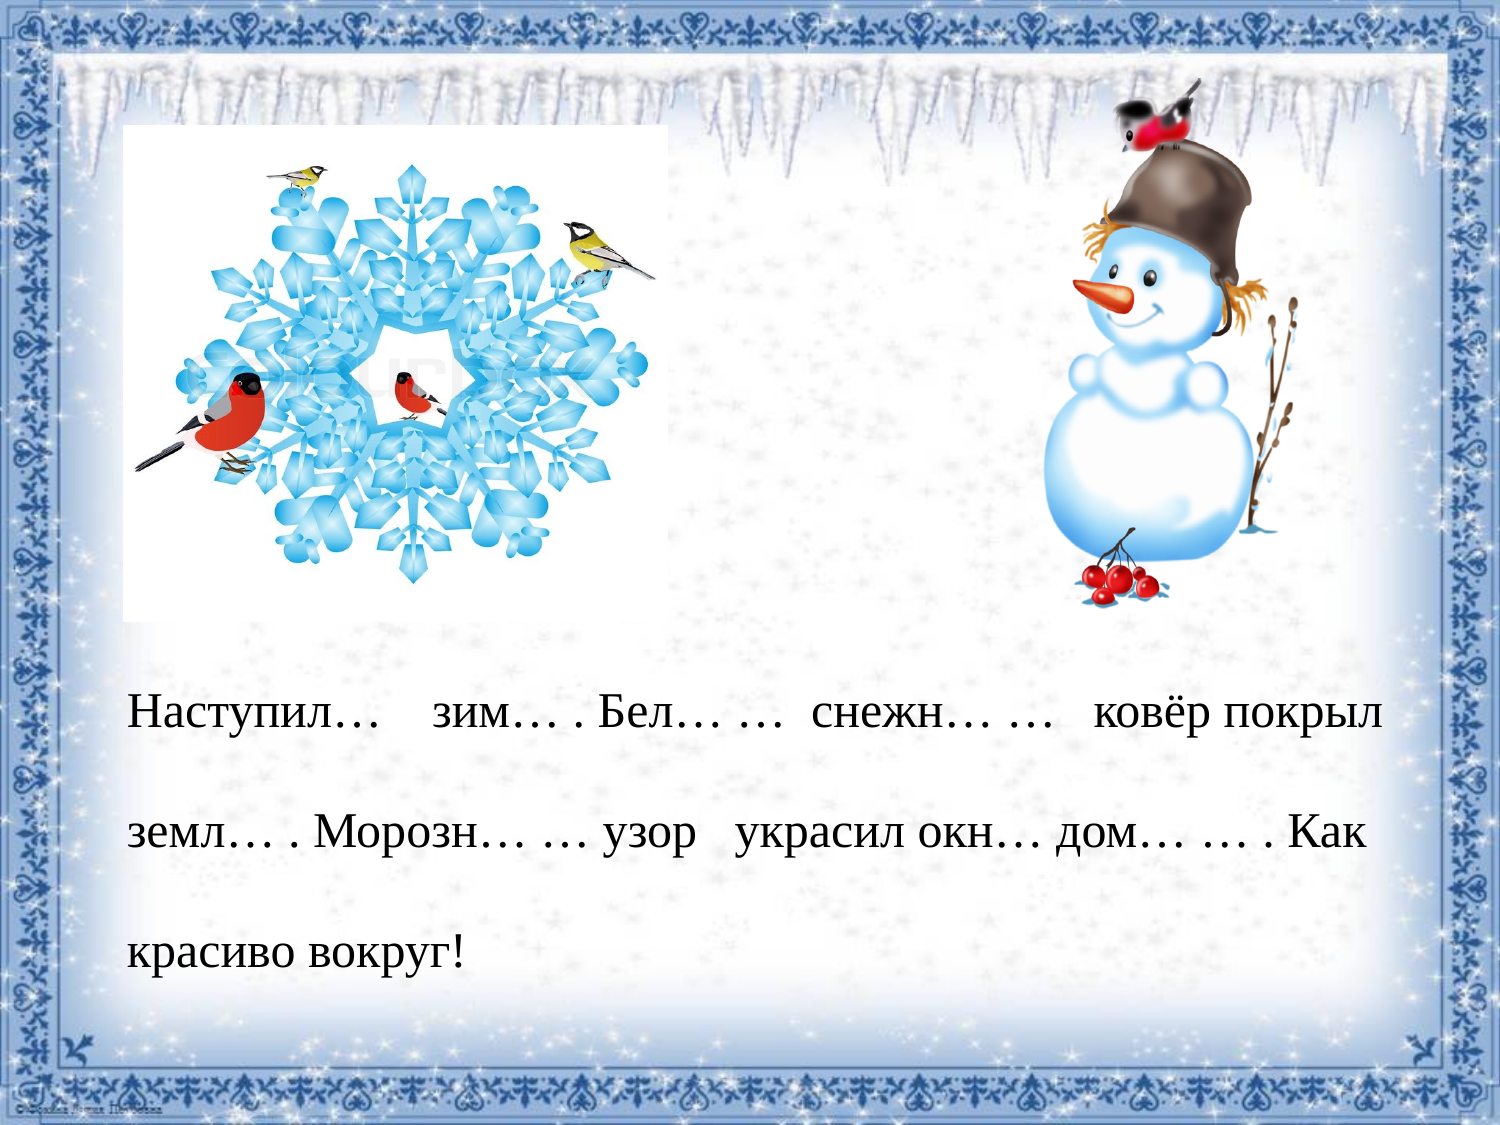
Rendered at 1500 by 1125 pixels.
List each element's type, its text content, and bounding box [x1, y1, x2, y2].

text_box Наступил… зим… . Бел… … снежн… … ковёр покрыл земл… . Морозн… … узор украсил окн… дом… … . Как красиво вокруг! [112, 609, 1412, 985]
picture [0, 0, 1500, 1125]
